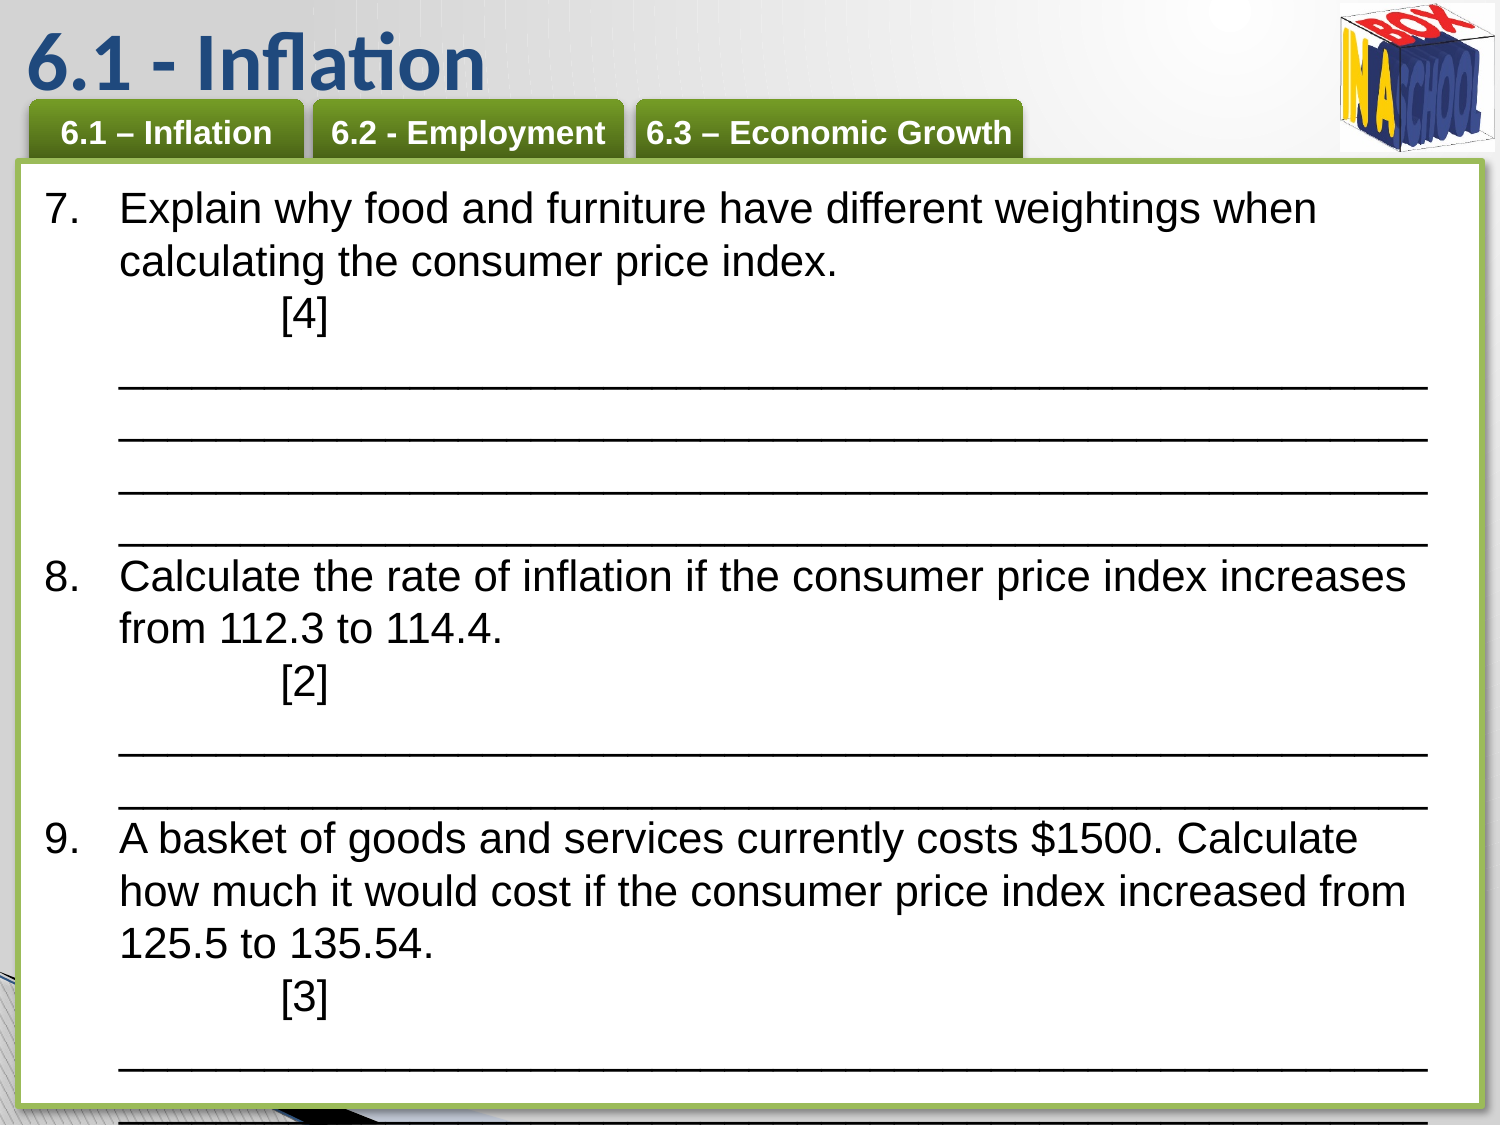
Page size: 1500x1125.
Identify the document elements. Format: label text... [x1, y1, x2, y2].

text_box Explain why food and furniture have different weightings when calculating the consumer price index. [4] ________________________________________________________________________________________________________________________________________________________________________________________________________________________ Calculate the rate of inflation if the consumer price index increases from 112.3 to 114.4. [2] ____________________________________________________________________________________________________________ A basket of goods and services currently costs $1500. Calculate how much it would cost if the consumer price index increased from 125.5 to 135.54. [3] ________________________________________________________________________________________________________________________________________________________________________________________________________________________ [29, 172, 1465, 1125]
title 6.1 - Inflation [11, 11, 1465, 102]
picture [1340, 3, 1495, 152]
